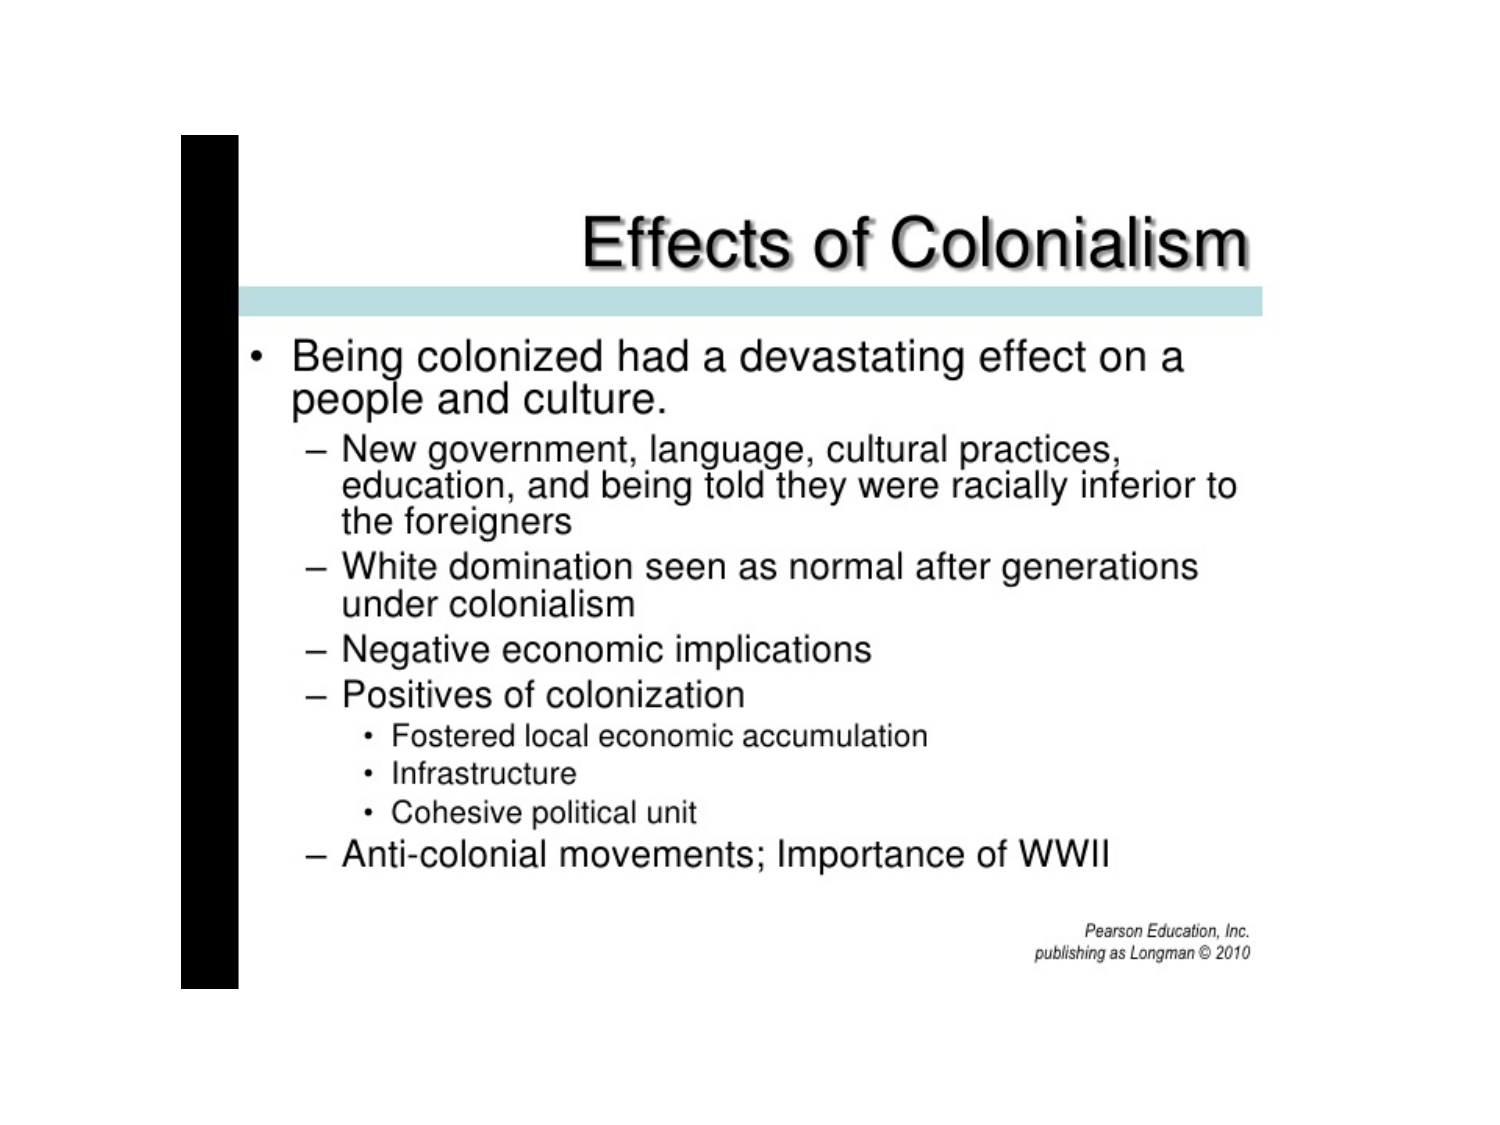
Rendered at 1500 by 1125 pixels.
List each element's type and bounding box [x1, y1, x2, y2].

picture [180, 135, 1319, 990]
